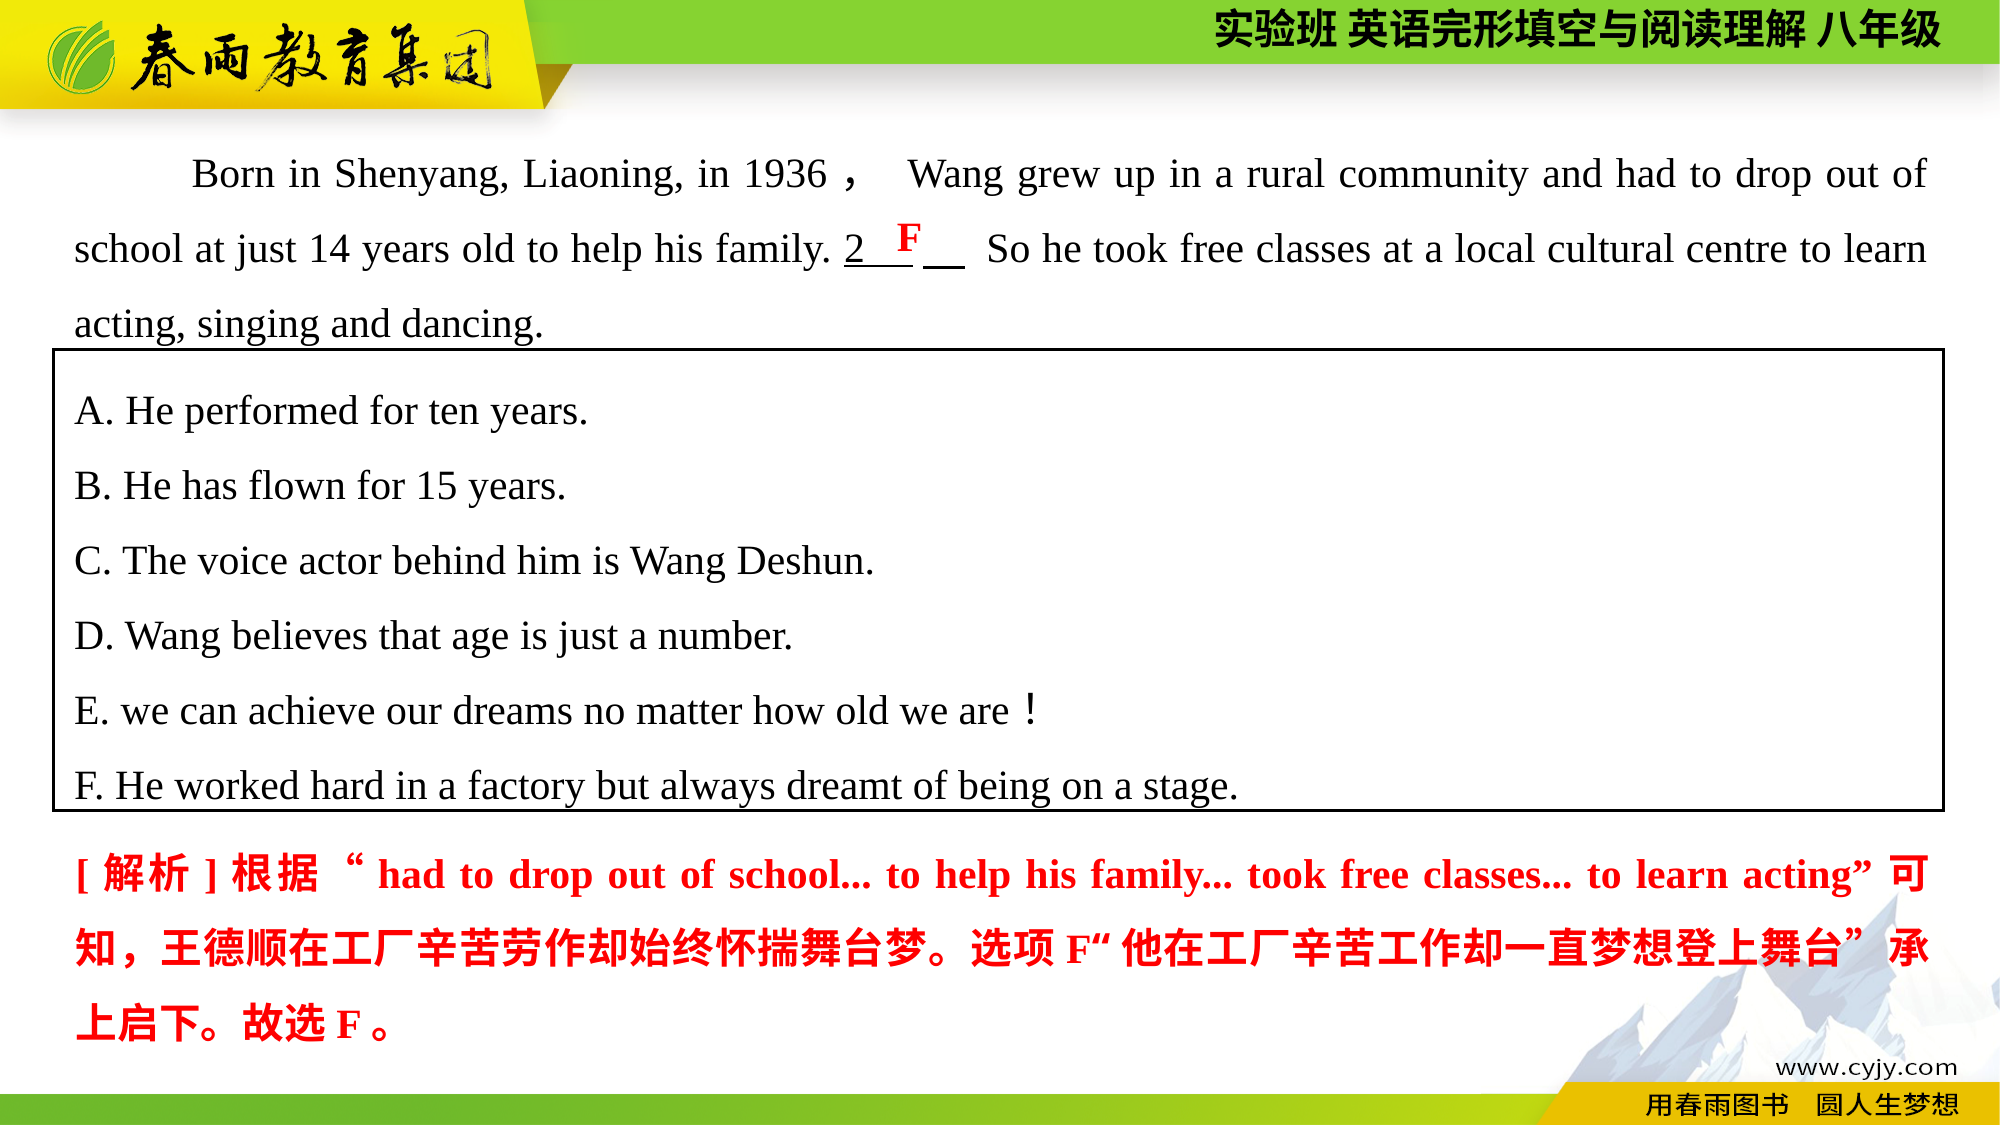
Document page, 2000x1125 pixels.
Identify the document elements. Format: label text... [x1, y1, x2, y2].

text_box F [882, 202, 938, 268]
text_box [解析]根据“had to drop out of school... to help his family... took free classes... to learn acting”可知，王德顺在工厂辛苦劳作却始终怀揣舞台梦。选项F“他在工厂辛苦工作却一直梦想登上舞台”承上启下。故选F。 [60, 813, 1945, 1054]
text_box [53, 349, 1944, 811]
picture [0, 0, 2000, 1125]
text_box A. He performed for ten years. B. He has flown for 15 years. C. The voice actor behind him is Wang Deshun. D. Wang believes that age is just a number. E. we can achieve our dreams no matter how old we are！ F. He worked hard in a factory but always dreamt of being on a stage. [59, 811, 1944, 816]
list Born in Shenyang, Liaoning, in 1936， Wang grew up in a rural community and had to drop out of school at just 14 years old to help his family. 2 So he took free classes at a local cultural centre to learn acting, singing and dancing. [59, 113, 1944, 347]
